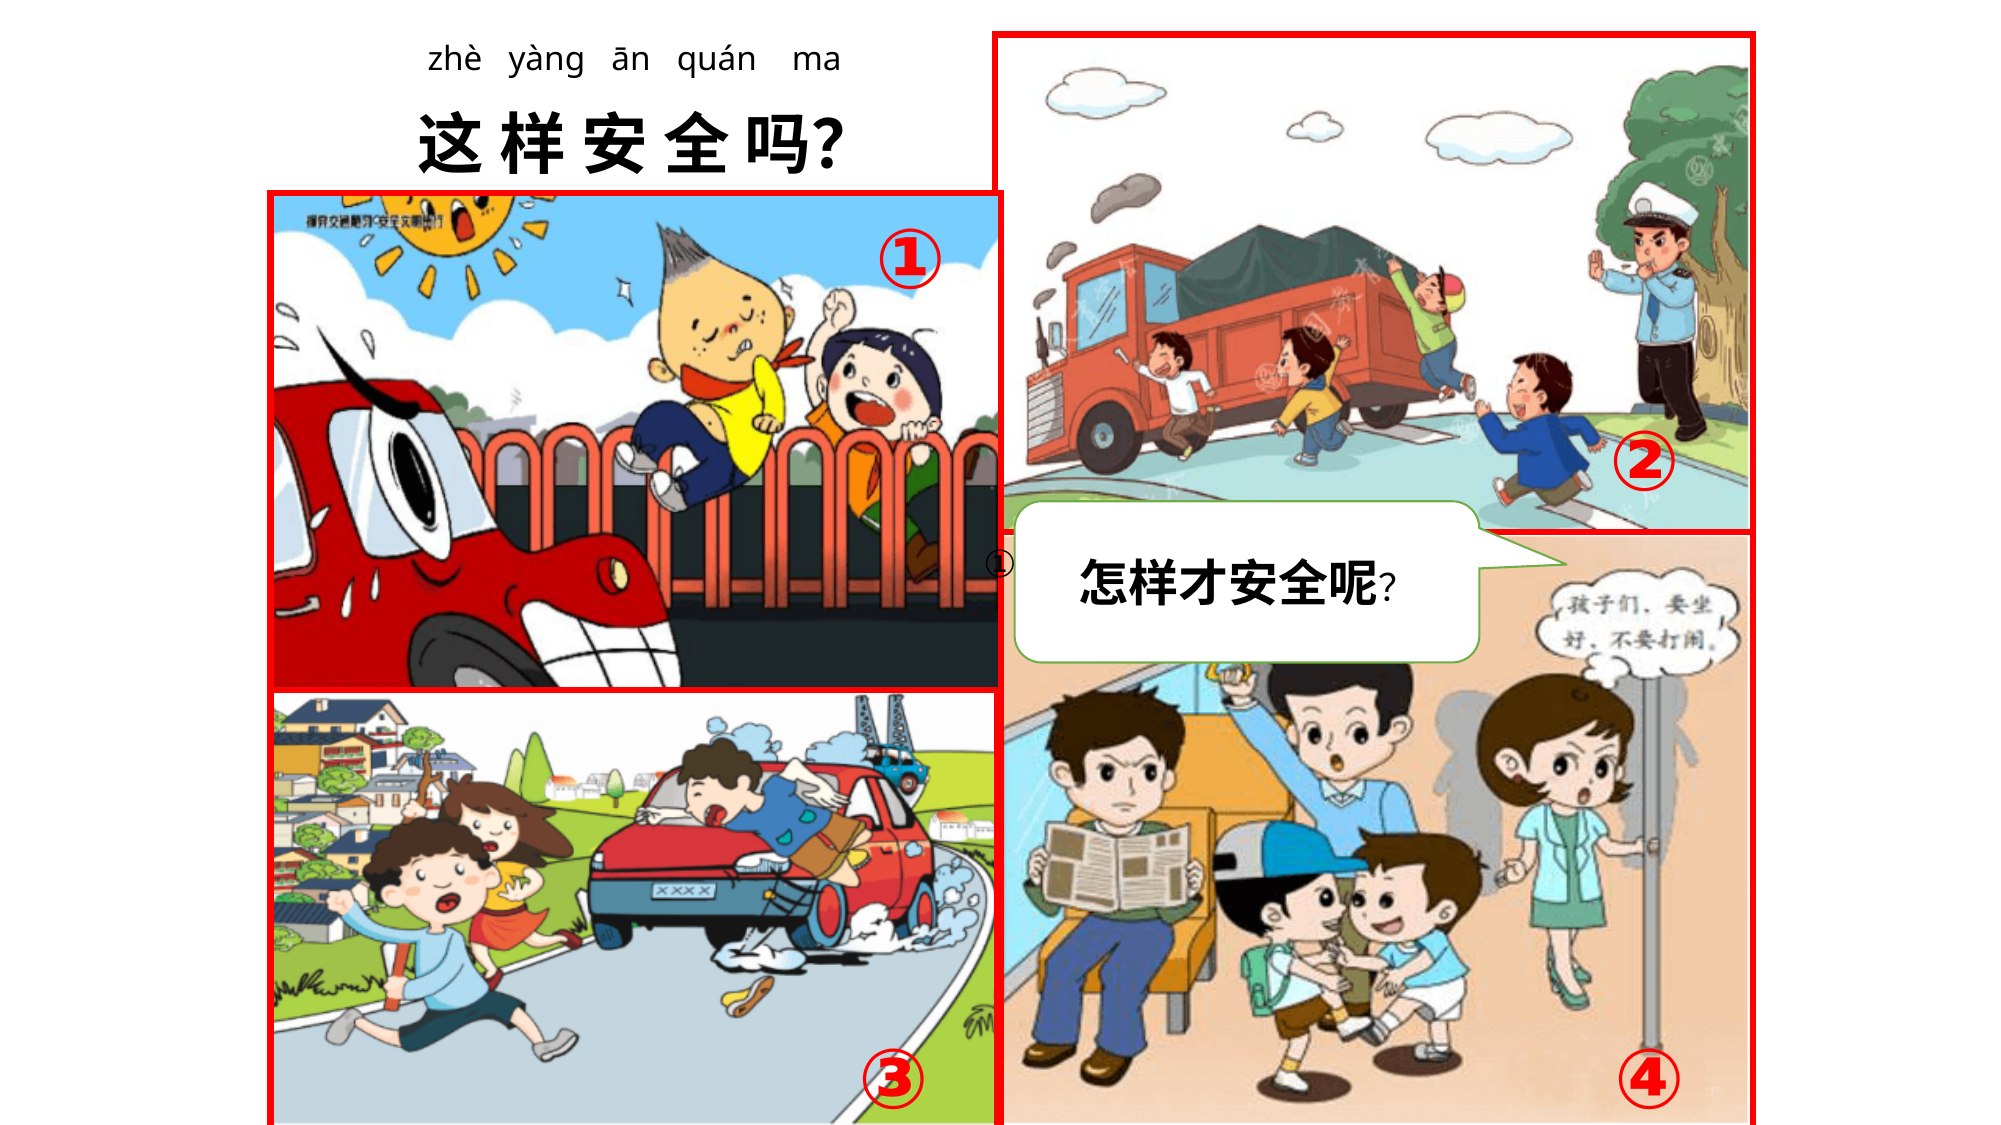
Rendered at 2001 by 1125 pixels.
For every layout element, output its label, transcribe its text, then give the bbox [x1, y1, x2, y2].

text_box zhè yàng ān quán ma [388, 30, 927, 85]
text_box 这 样 安 全 吗？ [402, 94, 992, 190]
picture [273, 37, 1750, 1125]
